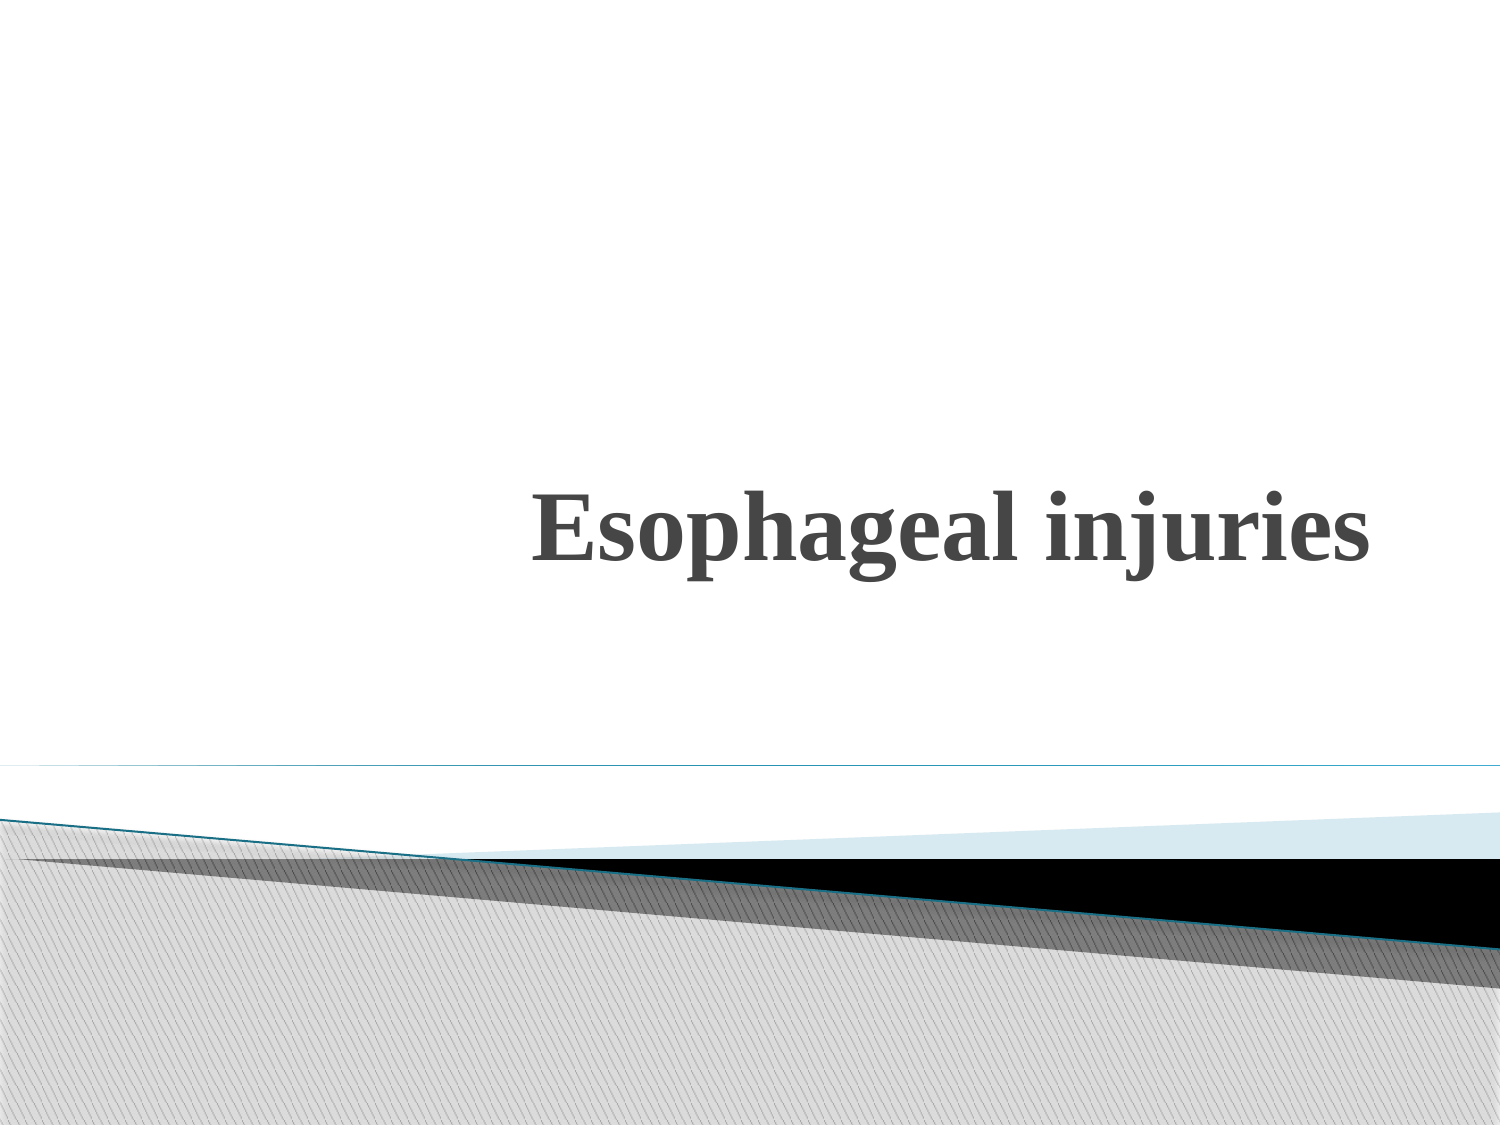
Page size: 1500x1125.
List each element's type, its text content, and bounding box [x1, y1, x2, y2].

title Esophageal injuries [112, 287, 1388, 588]
picture [5, 859, 1500, 989]
